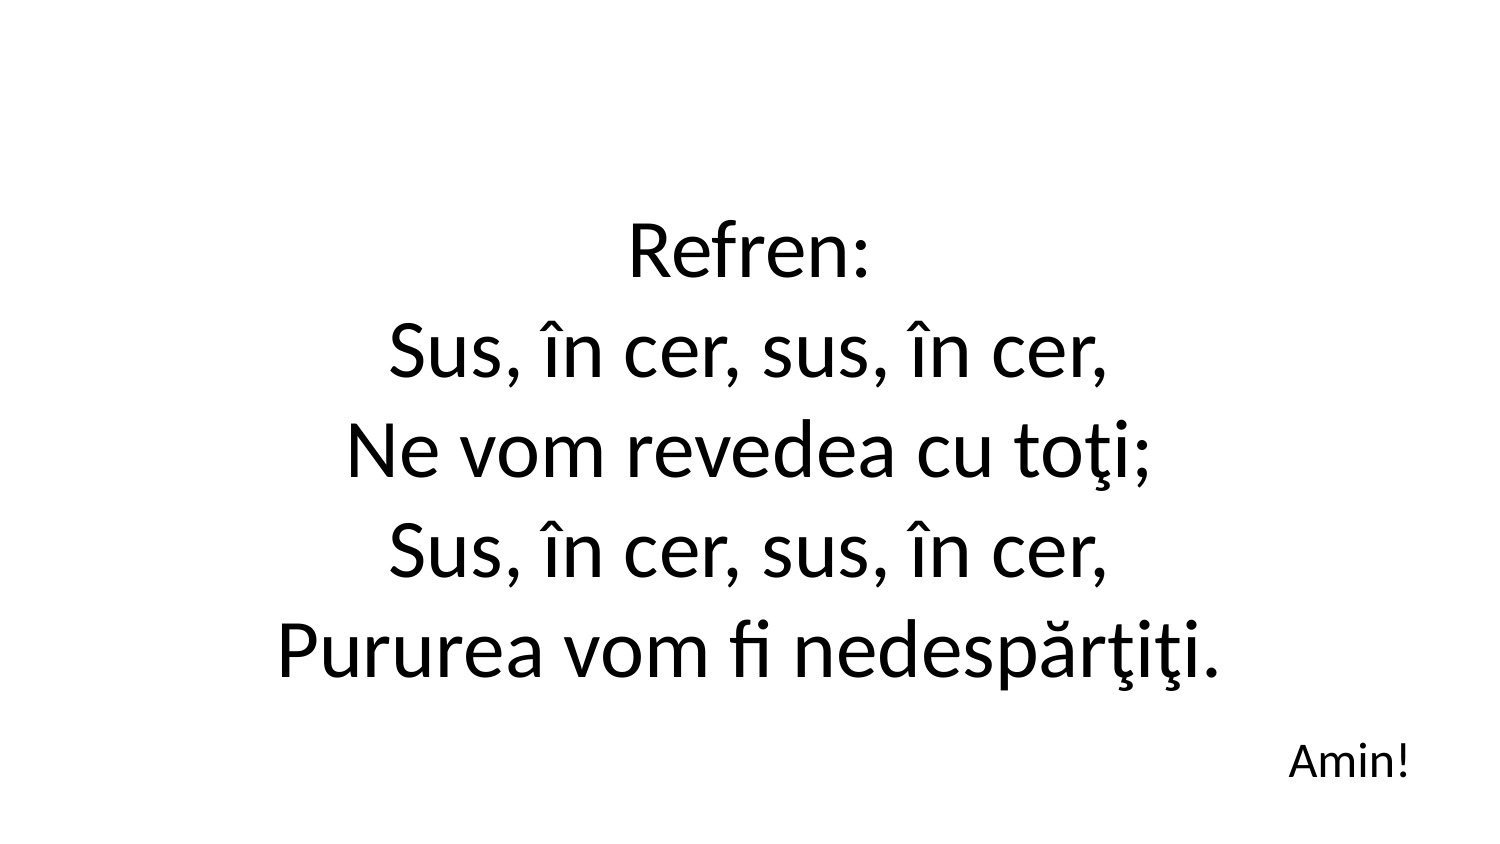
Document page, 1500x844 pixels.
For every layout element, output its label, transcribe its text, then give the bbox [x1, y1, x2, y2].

text_box Amin! [1273, 674, 1427, 795]
text_box Refren: Sus, în cer, sus, în cer, Ne vom revedea cu toţi; Sus, în cer, sus, în cer, Pururea vom fi nedespărţiţi. [261, 142, 1239, 702]
